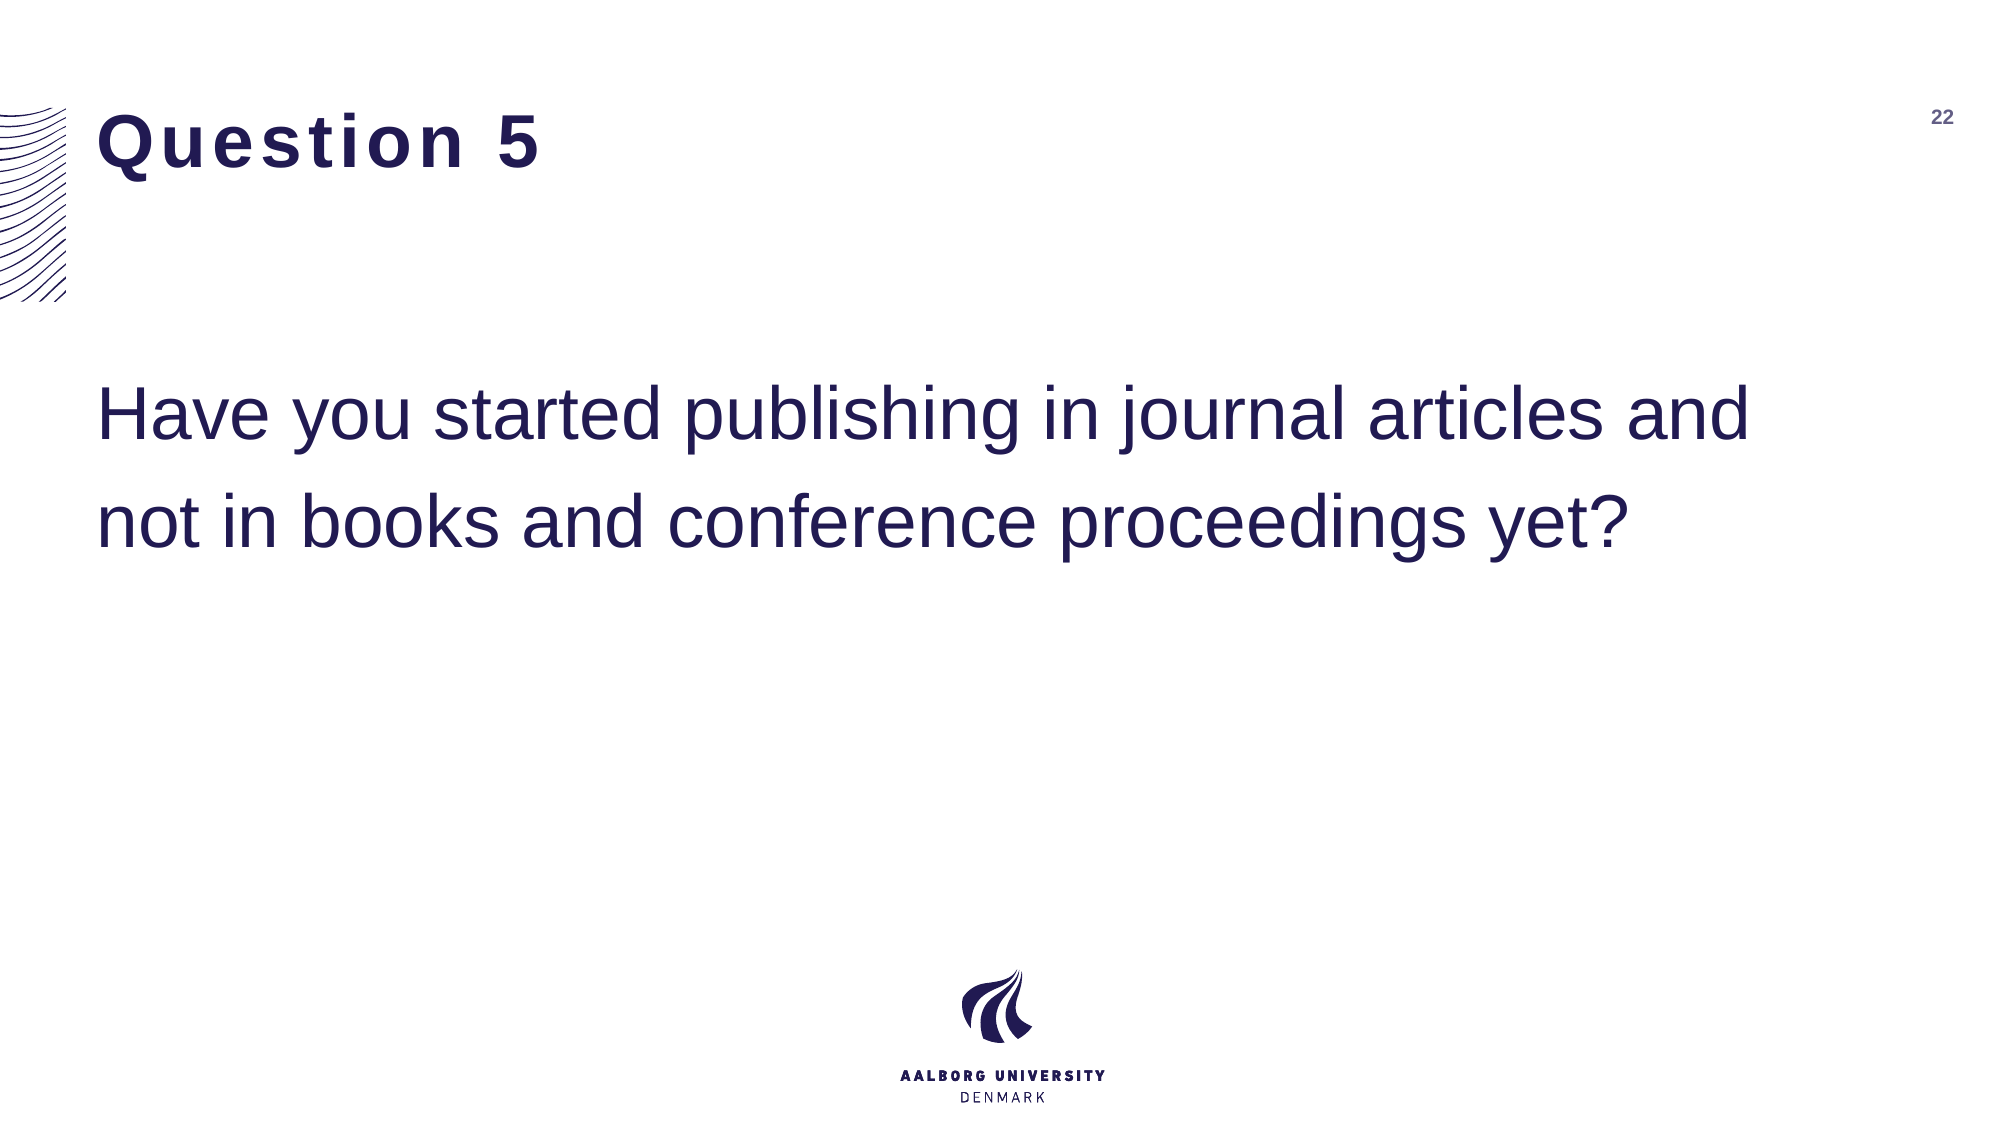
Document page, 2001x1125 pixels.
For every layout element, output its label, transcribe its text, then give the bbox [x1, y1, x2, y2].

slide_number 22 [1860, 97, 1954, 135]
title Question 5 [96, 60, 935, 303]
list Have you started publishing in journal articles and not in books and conference proceedings yet? [96, 338, 1861, 947]
